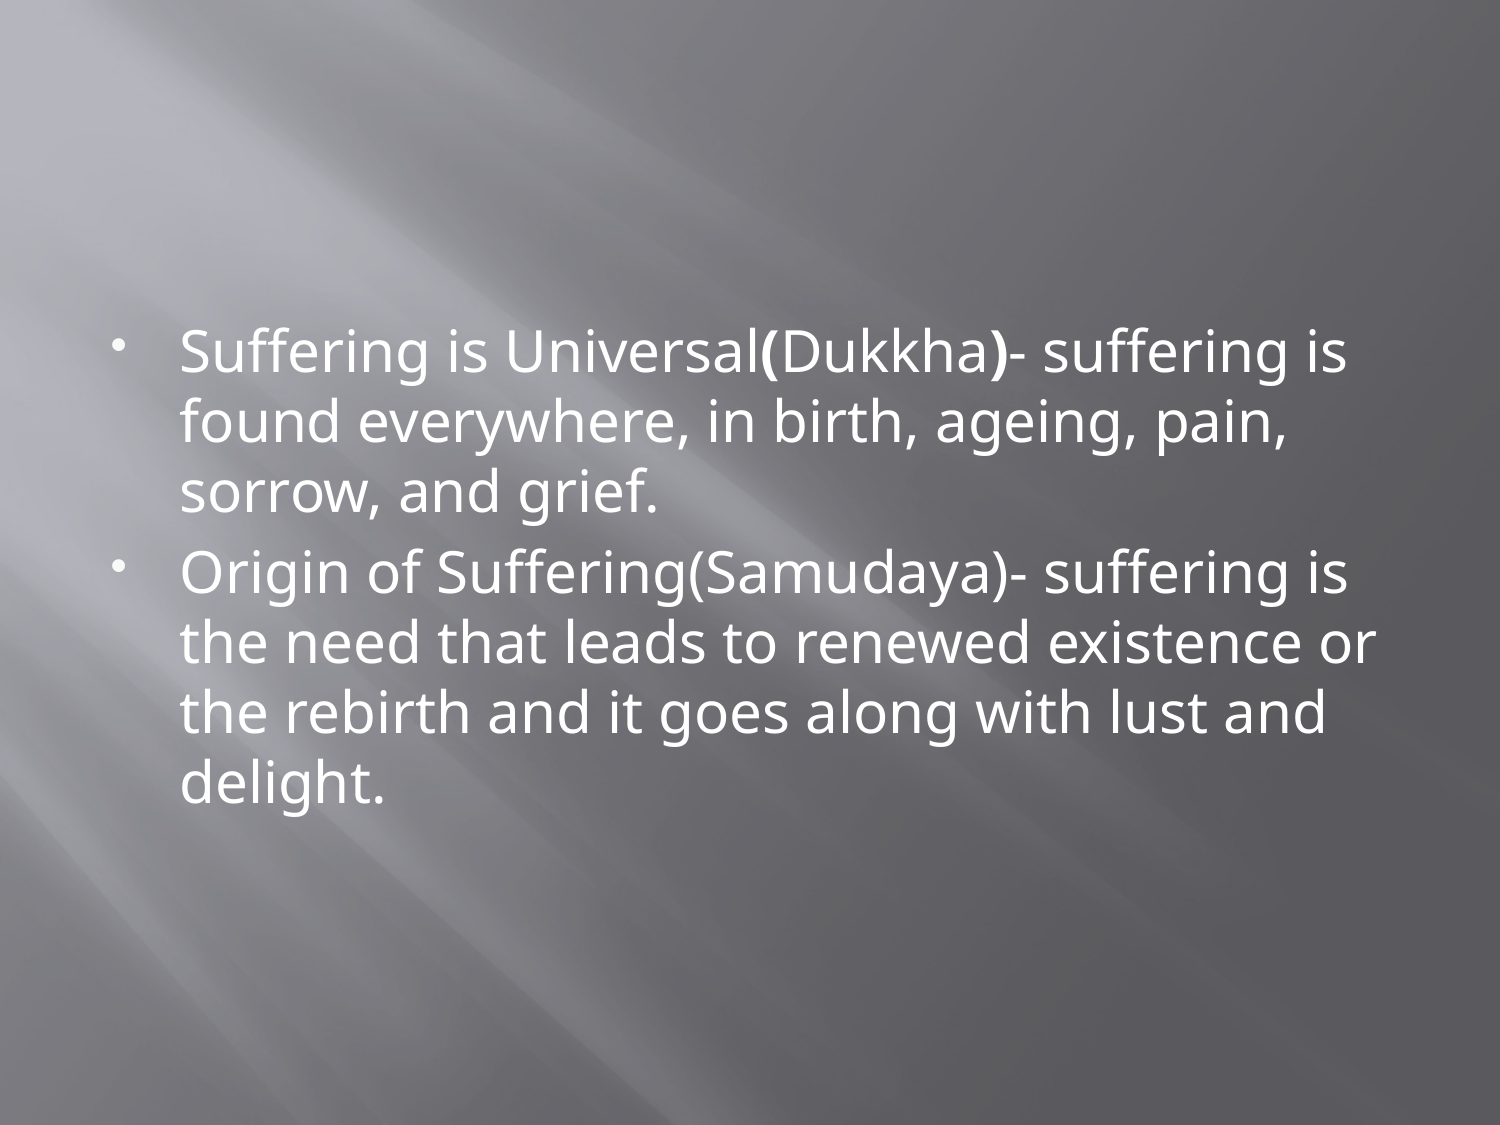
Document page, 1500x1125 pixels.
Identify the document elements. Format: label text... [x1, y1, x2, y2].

list Suffering is Universal(Dukkha)- suffering is found everywhere, in birth, ageing, pain, sorrow, and grief. Origin of Suffering(Samudaya)- suffering is the need that leads to renewed existence or the rebirth and it goes along with lust and delight. [75, 62, 1425, 1035]
